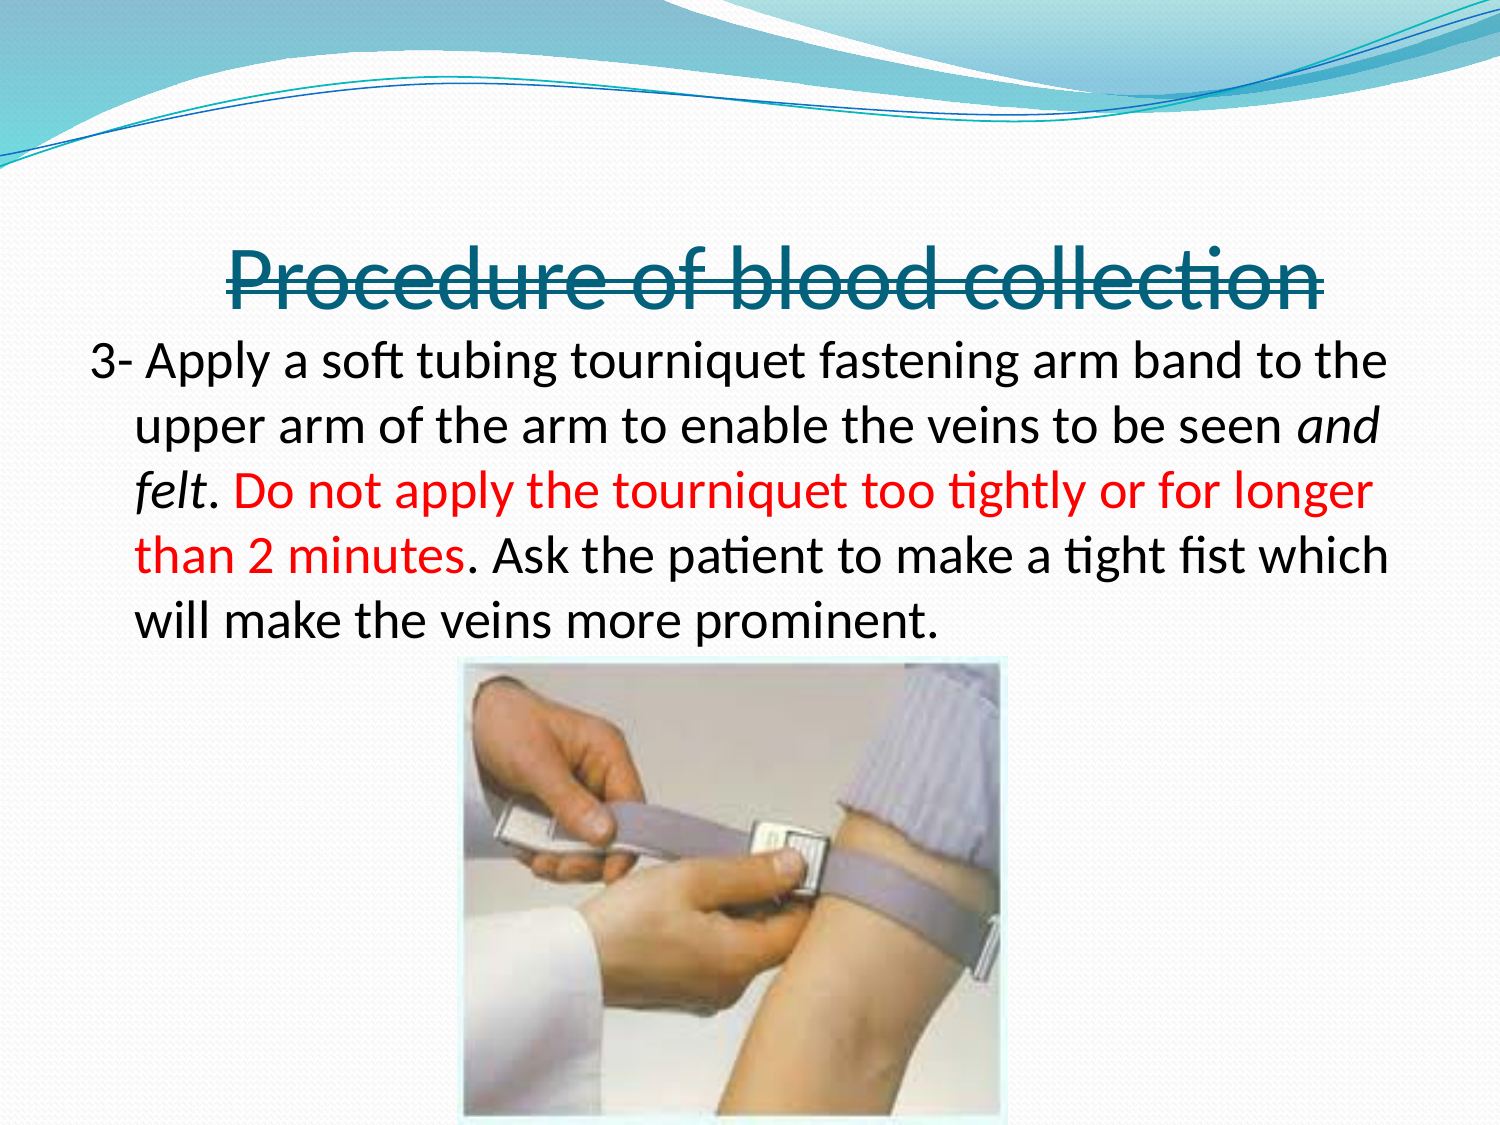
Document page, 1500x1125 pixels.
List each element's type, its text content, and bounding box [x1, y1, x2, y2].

picture [456, 656, 1009, 1125]
text_box Procedure of blood collection [99, 140, 1450, 328]
list 3- Apply a soft tubing tourniquet fastening arm band to the upper arm of the arm to enable the veins to be seen and felt. Do not apply the tourniquet too tightly or for longer than 2 minutes. Ask the patient to make a tight fist which will make the veins more prominent. [75, 317, 1425, 1038]
